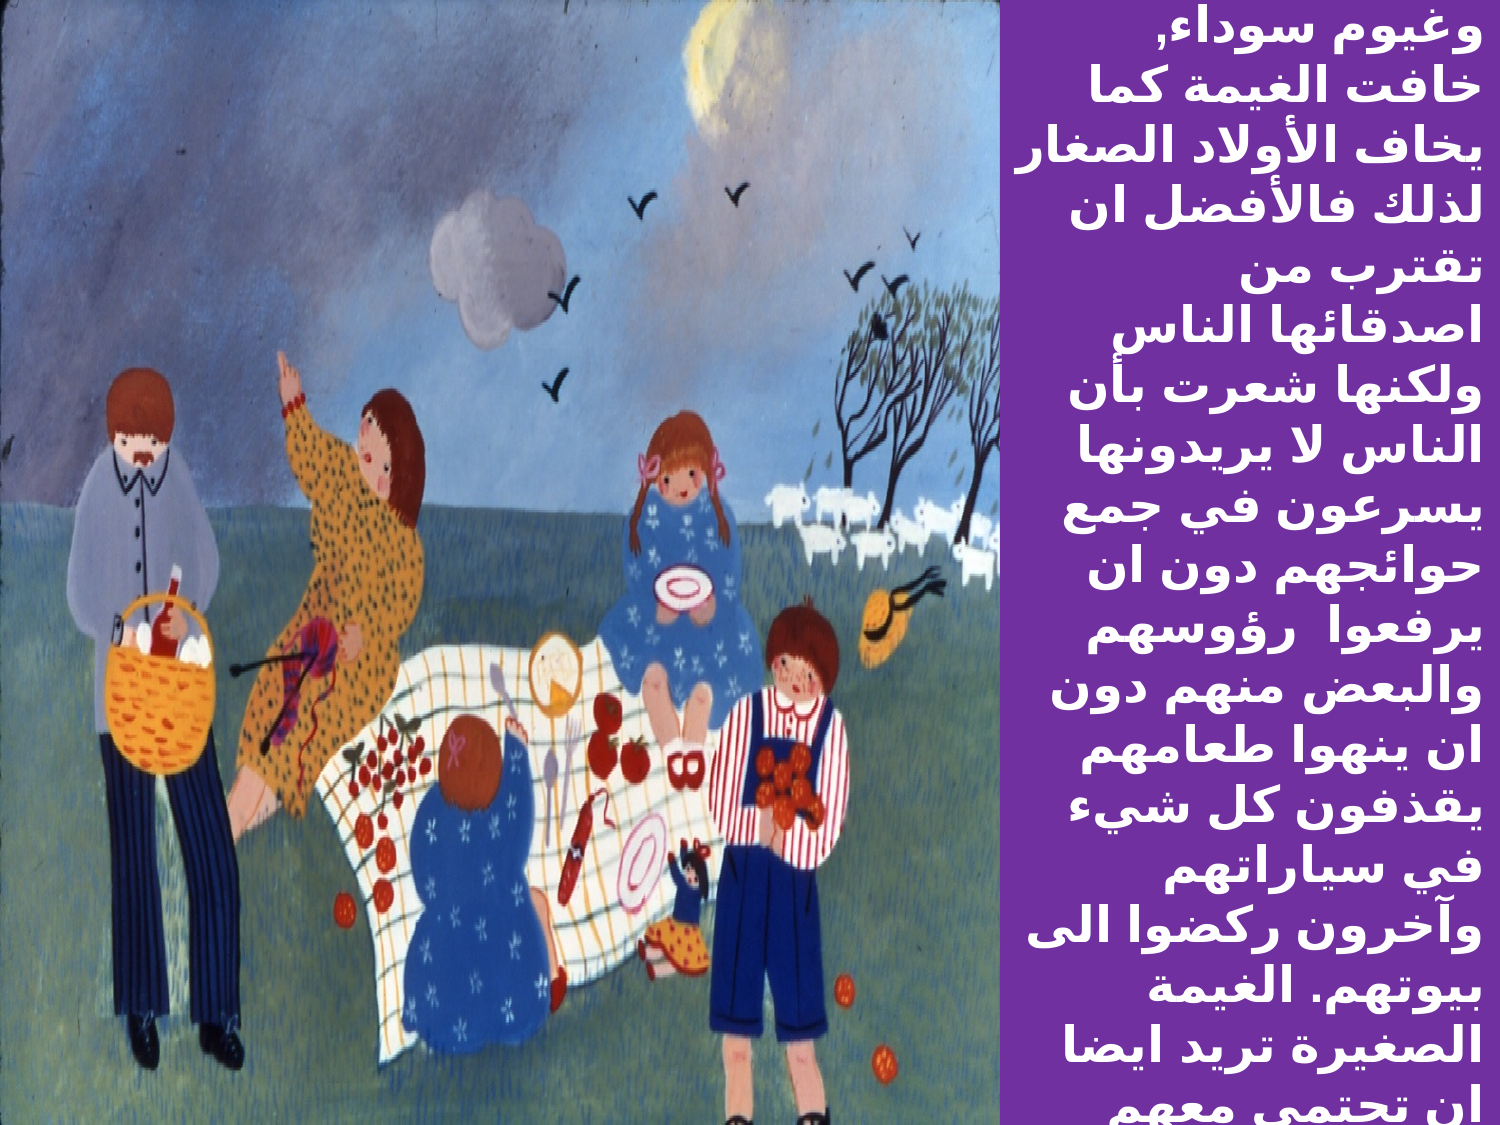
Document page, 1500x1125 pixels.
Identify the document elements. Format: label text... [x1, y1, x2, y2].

picture [0, 0, 1001, 1125]
text_box ولكن فجأة قصة اخرى ظهرت, اختبأت الشمس وانطلق الرعد قوي وغيوم سوداء, خافت الغيمة كما يخاف الأولاد الصغار لذلك فالأفضل ان تقترب من اصدقائها الناس ولكنها شعرت بأن الناس لا يريدونها يسرعون في جمع حوائجهم دون ان يرفعوا رؤوسهم والبعض منهم دون ان ينهوا طعامهم يقذفون كل شيء في سياراتهم وآخرون ركضوا الى بيوتهم. الغيمة الصغيرة تريد ايضا ان تحتمي معهم واخيرا رأها واحد منهم ولكنه رفع يده مهددا وقال لها:" اذهبي من هنا " [1001, 0, 1500, 1125]
